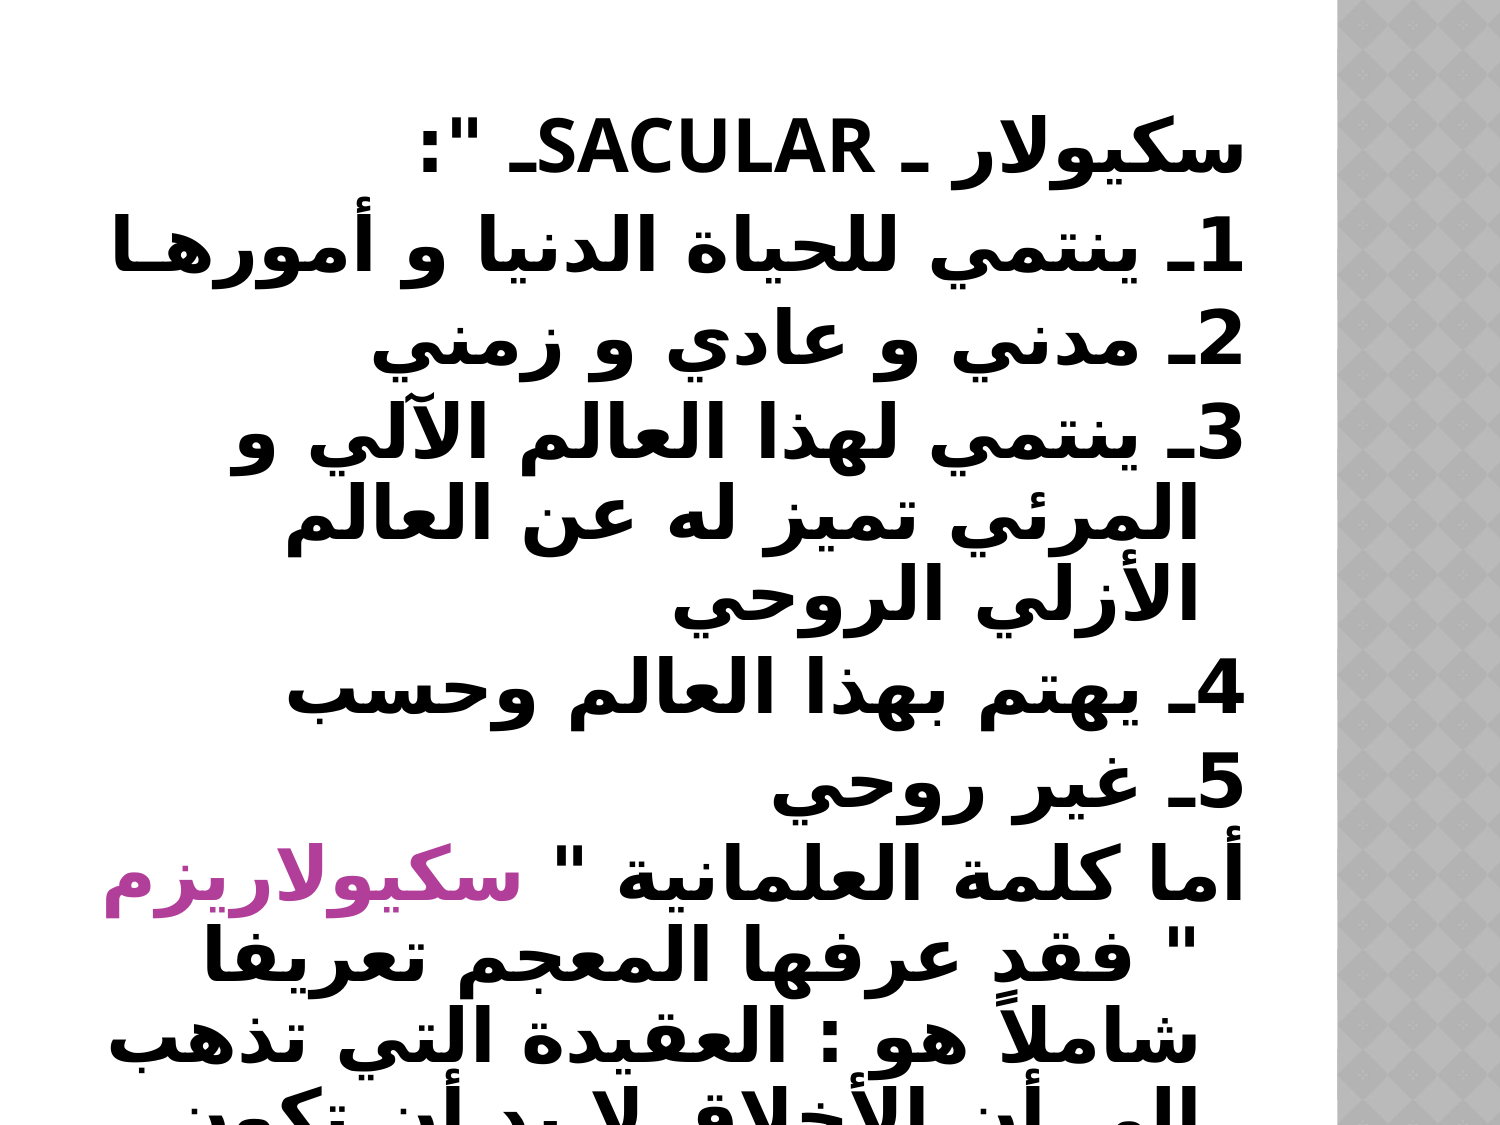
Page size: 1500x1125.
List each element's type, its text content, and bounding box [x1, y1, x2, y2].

list 1ـ ينتمي للحياة الدنيا و أمورهـا 2ـ مدني و عادي و زمني 3ـ ينتمي لهذا العالم الآلي و المرئي تميز له عن العالم الأزلي الروحي 4ـ يهتم بهذا العالم وحسب 5ـ غير روحي أما كلمة العلمانية " سكيولاريزم " فقد عرفها المعجم تعريفا شاملاً هو : العقيدة التي تذهب إلى أن الأخلاق لا بد أن تكون لصالح البشر في هذه الحياة و استبعاد كل الاعتبارات الأخرى المستمدة من الإيمان بالإله أو الحياة الآخرة [75, 199, 1263, 1090]
title سكيولار ـ sacularـ ": [93, 0, 1282, 188]
